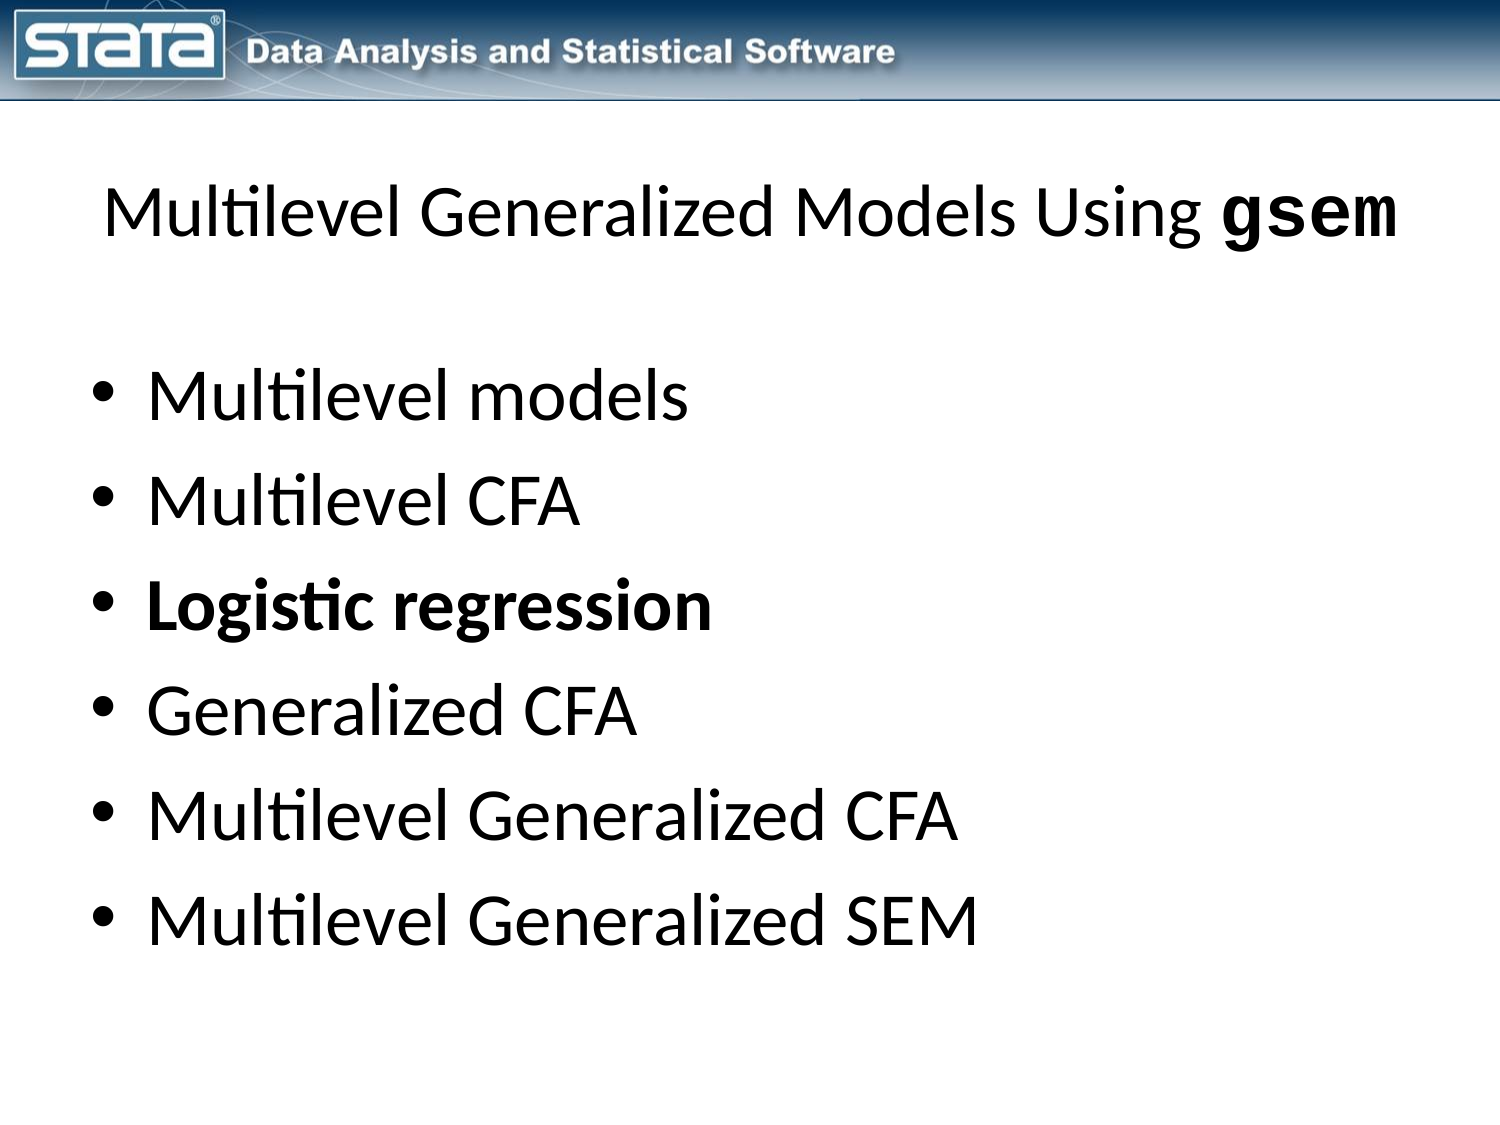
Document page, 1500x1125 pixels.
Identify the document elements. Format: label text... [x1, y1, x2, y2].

picture [0, 0, 1500, 101]
title Multilevel Generalized Models Using gsem [0, 125, 1500, 288]
list Multilevel models Multilevel CFA Logistic regression Generalized CFA Multilevel Generalized CFA Multilevel Generalized SEM [75, 337, 1425, 1003]
